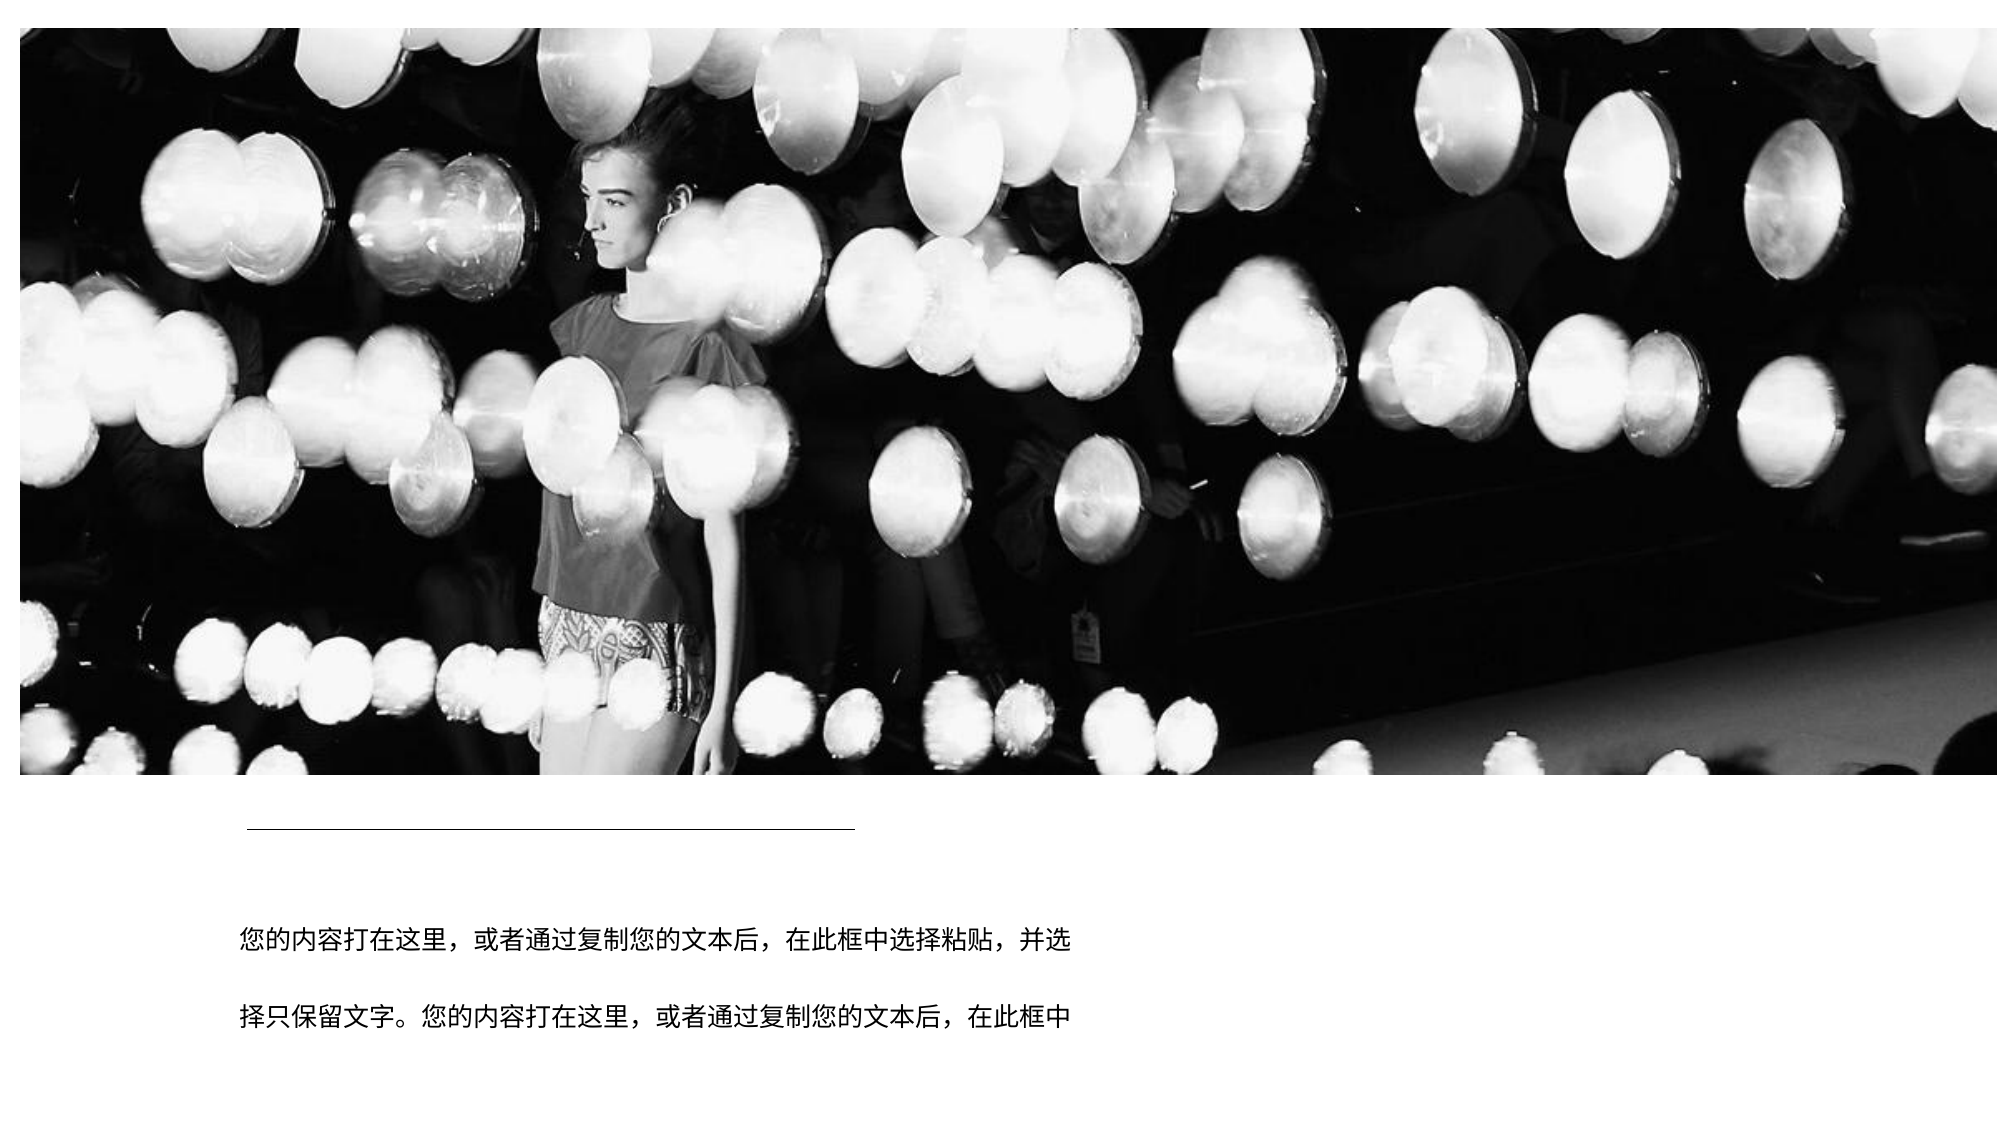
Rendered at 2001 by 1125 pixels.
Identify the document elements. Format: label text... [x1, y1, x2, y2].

text_box 单击 此处添加标题 [247, 775, 925, 781]
picture [20, 28, 1997, 775]
text_box 您的内容打在这里，或者通过复制您的文本后，在此框中选择粘贴，并选择只保留文字。您的内容打在这里，或者通过复制您的文本后，在此框中 [230, 868, 1101, 1041]
